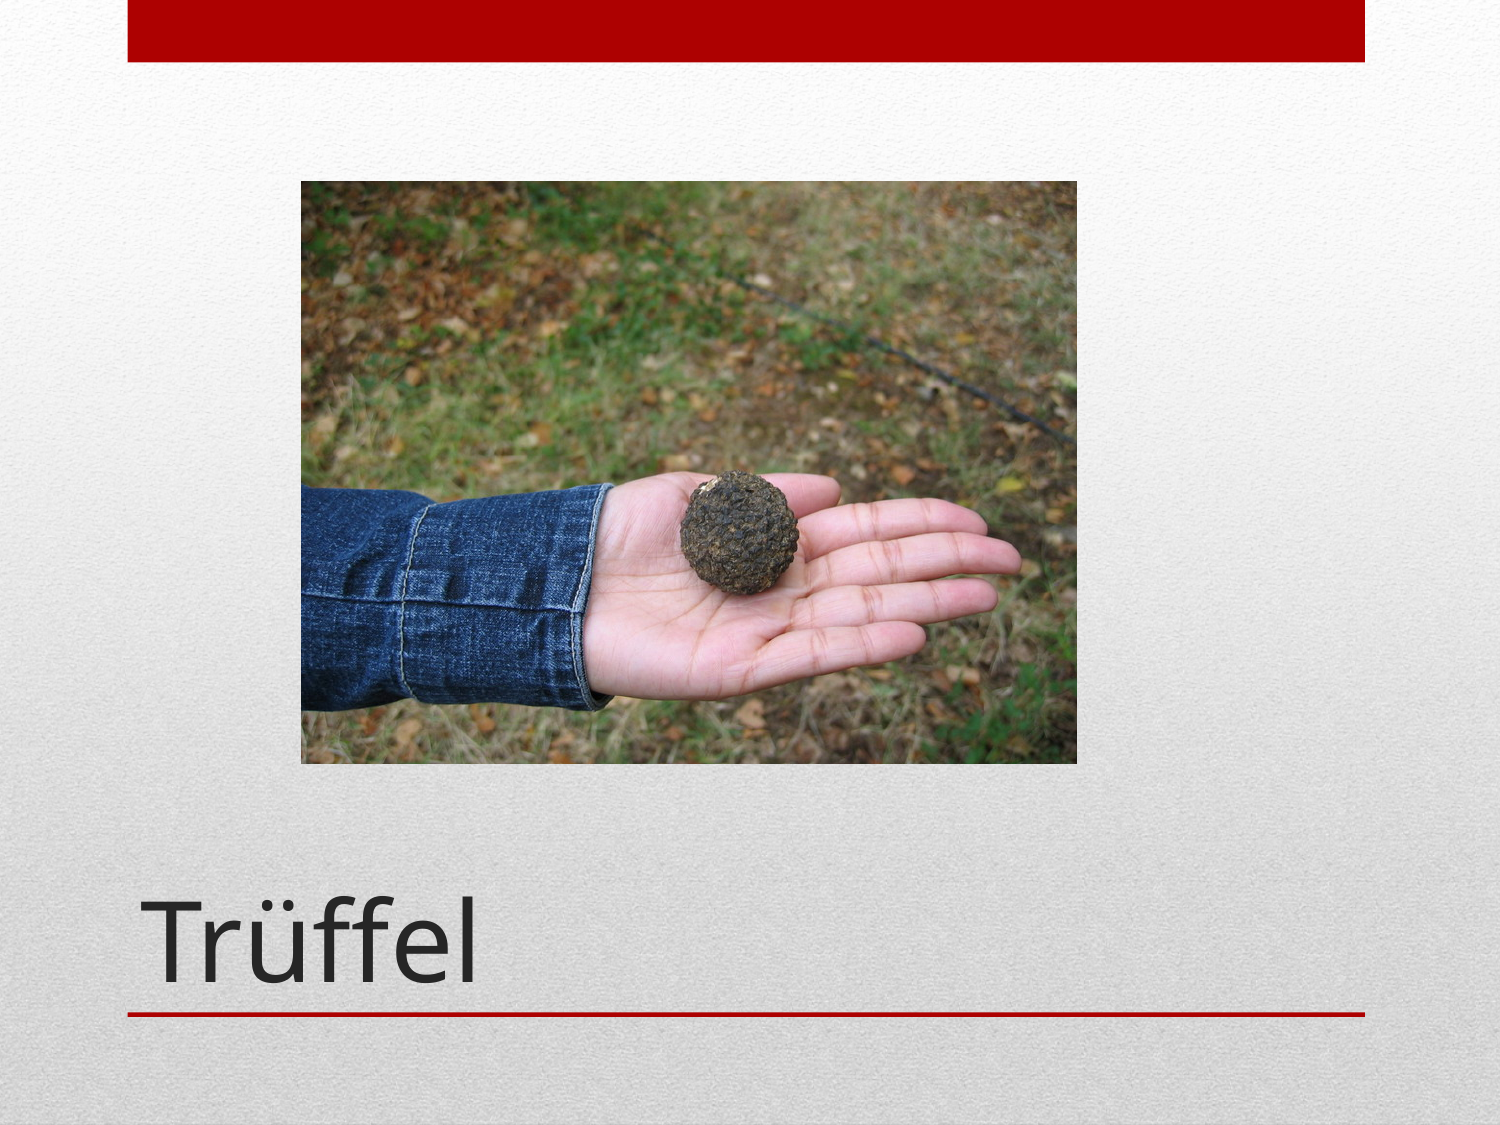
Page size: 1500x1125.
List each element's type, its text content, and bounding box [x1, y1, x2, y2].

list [300, 180, 1078, 764]
title Trüffel [125, 750, 1238, 1013]
